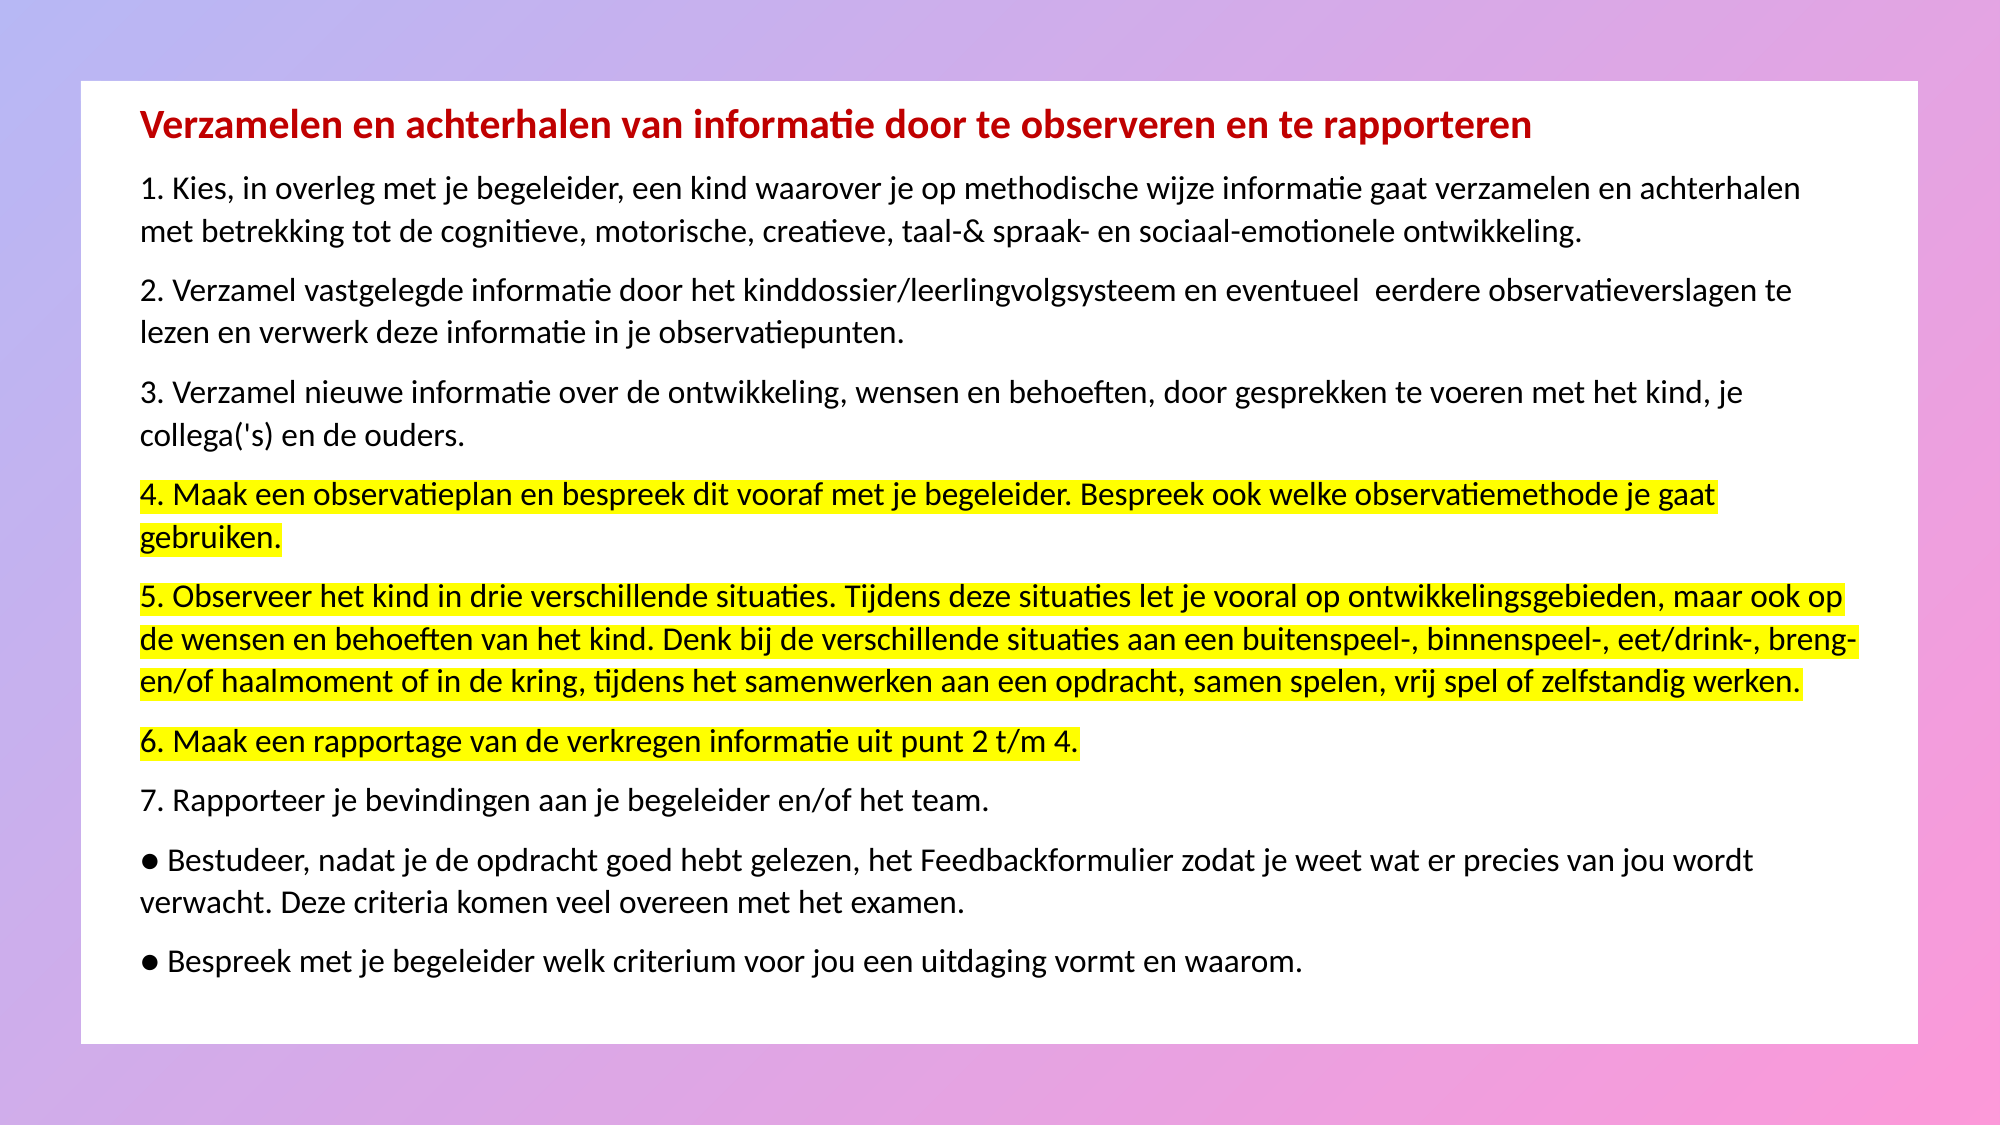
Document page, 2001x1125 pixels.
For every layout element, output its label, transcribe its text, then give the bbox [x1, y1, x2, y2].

text_box Verzamelen en achterhalen van informatie door te observeren en te rapporteren 1. Kies, in overleg met je begeleider, een kind waarover je op methodische wijze informatie gaat verzamelen en achterhalen met betrekking tot de cognitieve, motorische, creatieve, taal-& spraak- en sociaal-emotionele ontwikkeling. 2. Verzamel vastgelegde informatie door het kinddossier/leerlingvolgsysteem en eventueel eerdere observatieverslagen te lezen en verwerk deze informatie in je observatiepunten. 3. Verzamel nieuwe informatie over de ontwikkeling, wensen en behoeften, door gesprekken te voeren met het kind, je collega('s) en de ouders. 4. Maak een observatieplan en bespreek dit vooraf met je begeleider. Bespreek ook welke observatiemethode je gaat gebruiken. 5. Observeer het kind in drie verschillende situaties. Tijdens deze situaties let je vooral op ontwikkelingsgebieden, maar ook op de wensen en behoeften van het kind. Denk bij de verschillende situaties aan een buitenspeel-, binnenspeel-, eet/drink-, breng- en/of haalmoment of in de kring, tijdens het samenwerken aan een opdracht, samen spelen, vrij spel of zelfstandig werken. 6. Maak een rapportage van de verkregen informatie uit punt 2 t/m 4. 7. Rapporteer je bevindingen aan je begeleider en/of het team. ● Bestudeer, nadat je de opdracht goed hebt gelezen, het Feedbackformulier zodat je weet wat er precies van jou wordt verwacht. Deze criteria komen veel overeen met het examen. ● Bespreek met je begeleider welk criterium voor jou een uitdaging vormt en waarom. [125, 85, 1875, 987]
